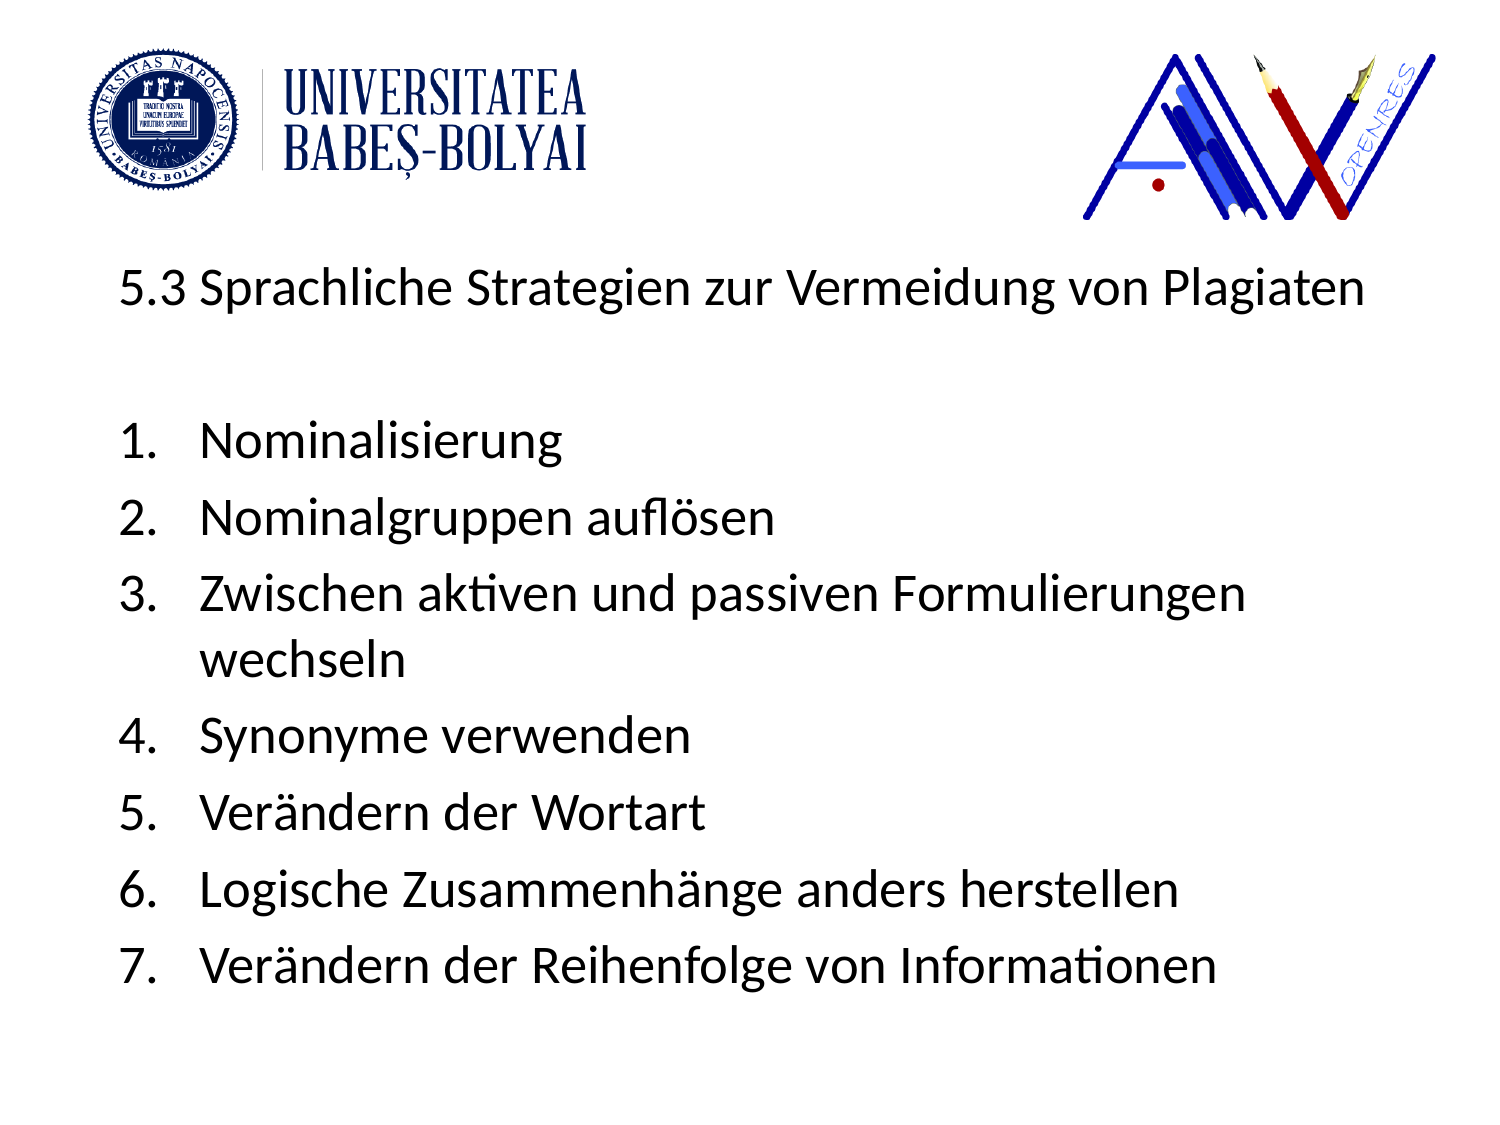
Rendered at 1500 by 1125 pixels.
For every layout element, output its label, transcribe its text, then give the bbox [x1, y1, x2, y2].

list 5.3 Sprachliche Strategien zur Vermeidung von Plagiaten Nominalisierung Nominalgruppen auflösen Zwischen aktiven und passiven Formulierungen wechseln Synonyme verwenden Verändern der Wortart Logische Zusammenhänge anders herstellen Verändern der Reihenfolge von Informationen [103, 243, 1397, 1014]
picture [1083, 54, 1436, 220]
picture [76, 42, 597, 197]
